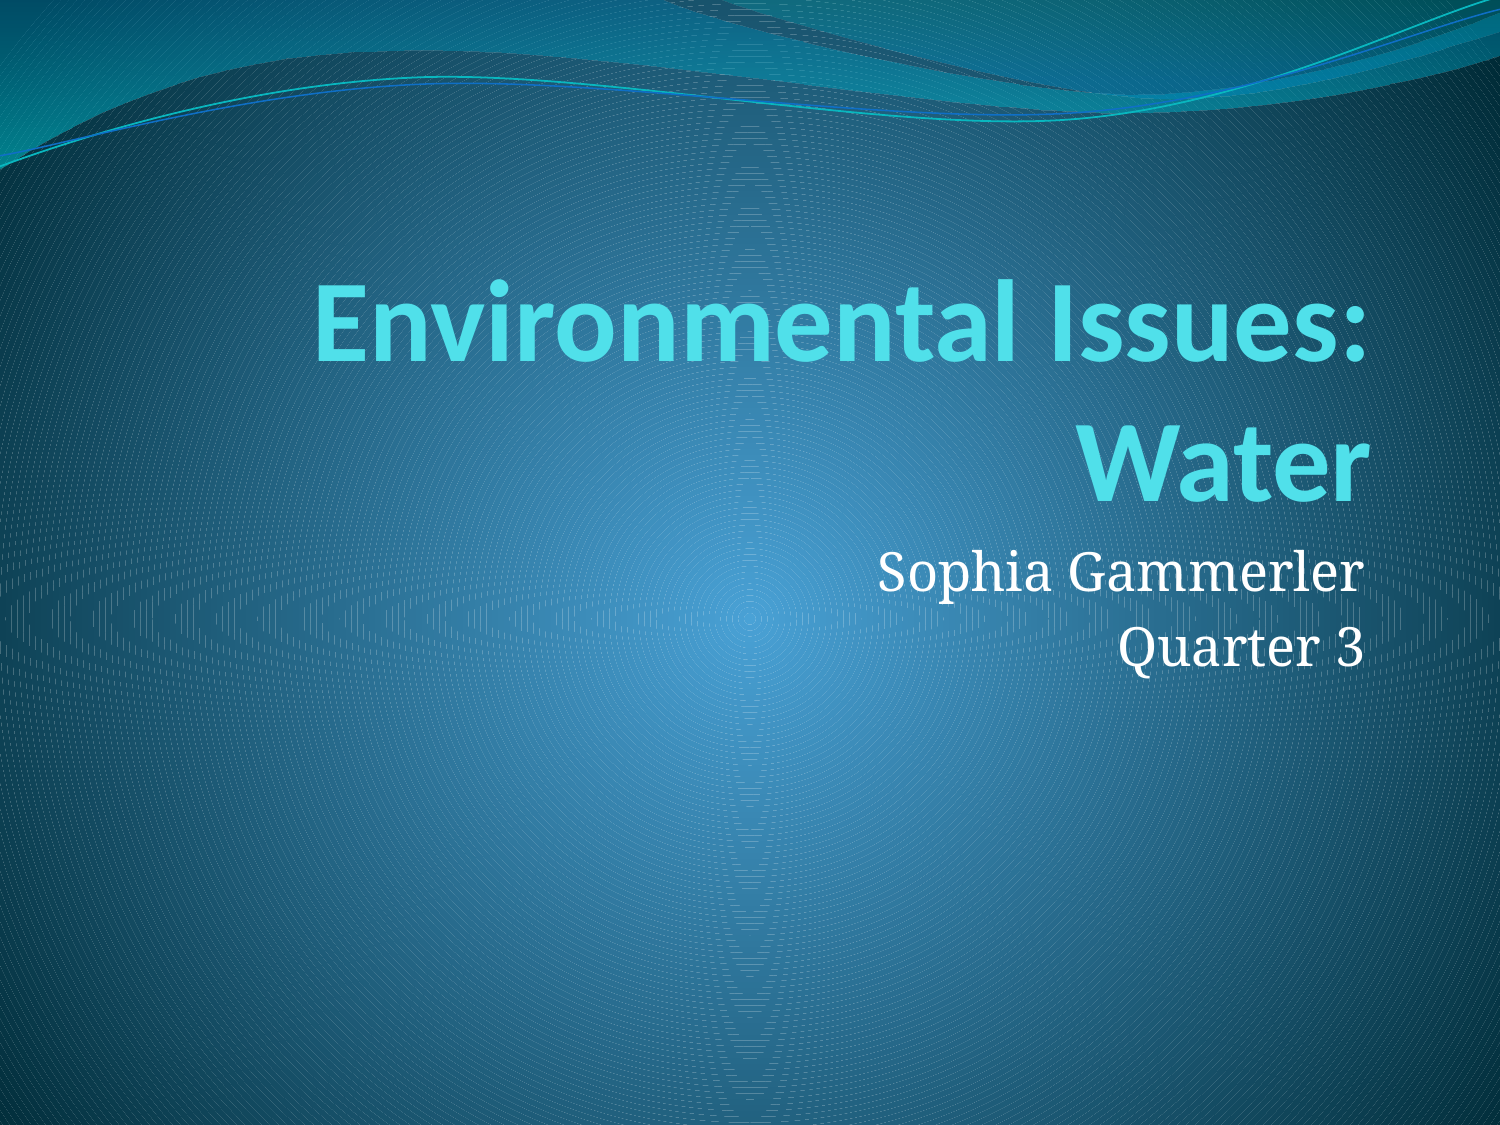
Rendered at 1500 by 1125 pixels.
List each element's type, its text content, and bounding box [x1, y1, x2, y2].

title Environmental Issues: Water [87, 224, 1376, 525]
subtitle Sophia Gammerler Quarter 3 [87, 529, 1376, 818]
